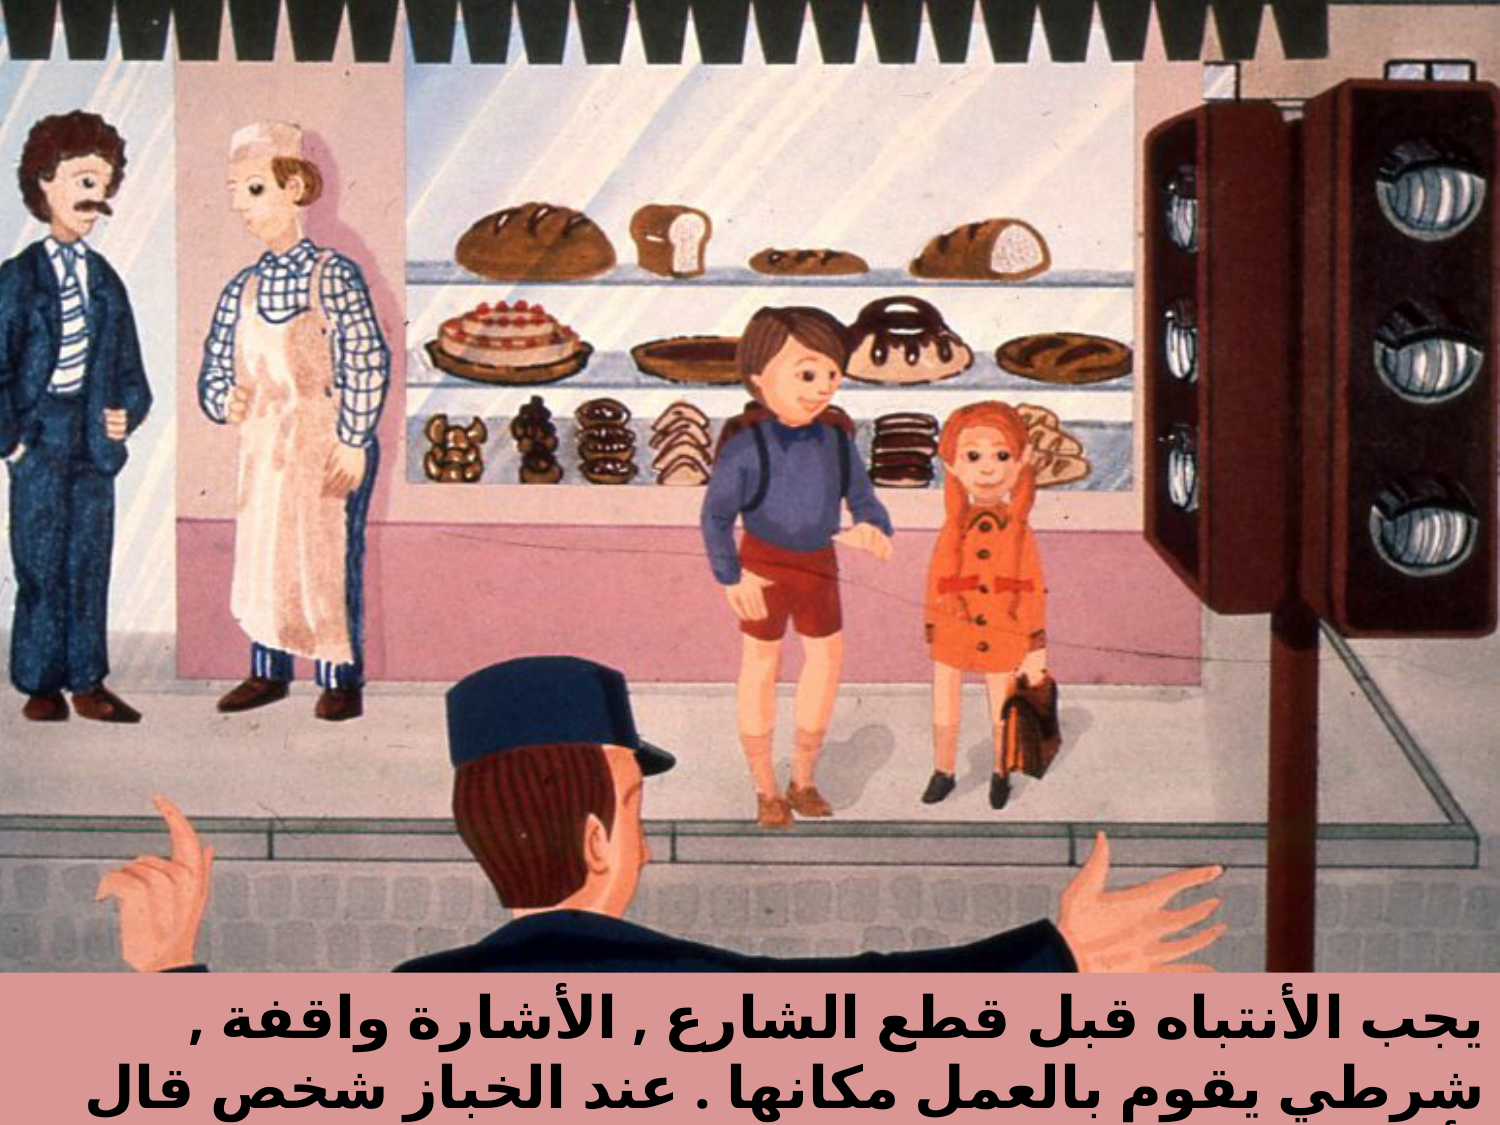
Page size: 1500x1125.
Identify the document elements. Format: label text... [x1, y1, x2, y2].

text_box يجب الأنتباه قبل قطع الشارع , الأشارة واقفة , شرطي يقوم بالعمل مكانها . عند الخباز شخص قال بأن هذا العطل سيدوم حتى منتصف الليل. [0, 979, 1500, 1125]
picture [0, 0, 1500, 973]
